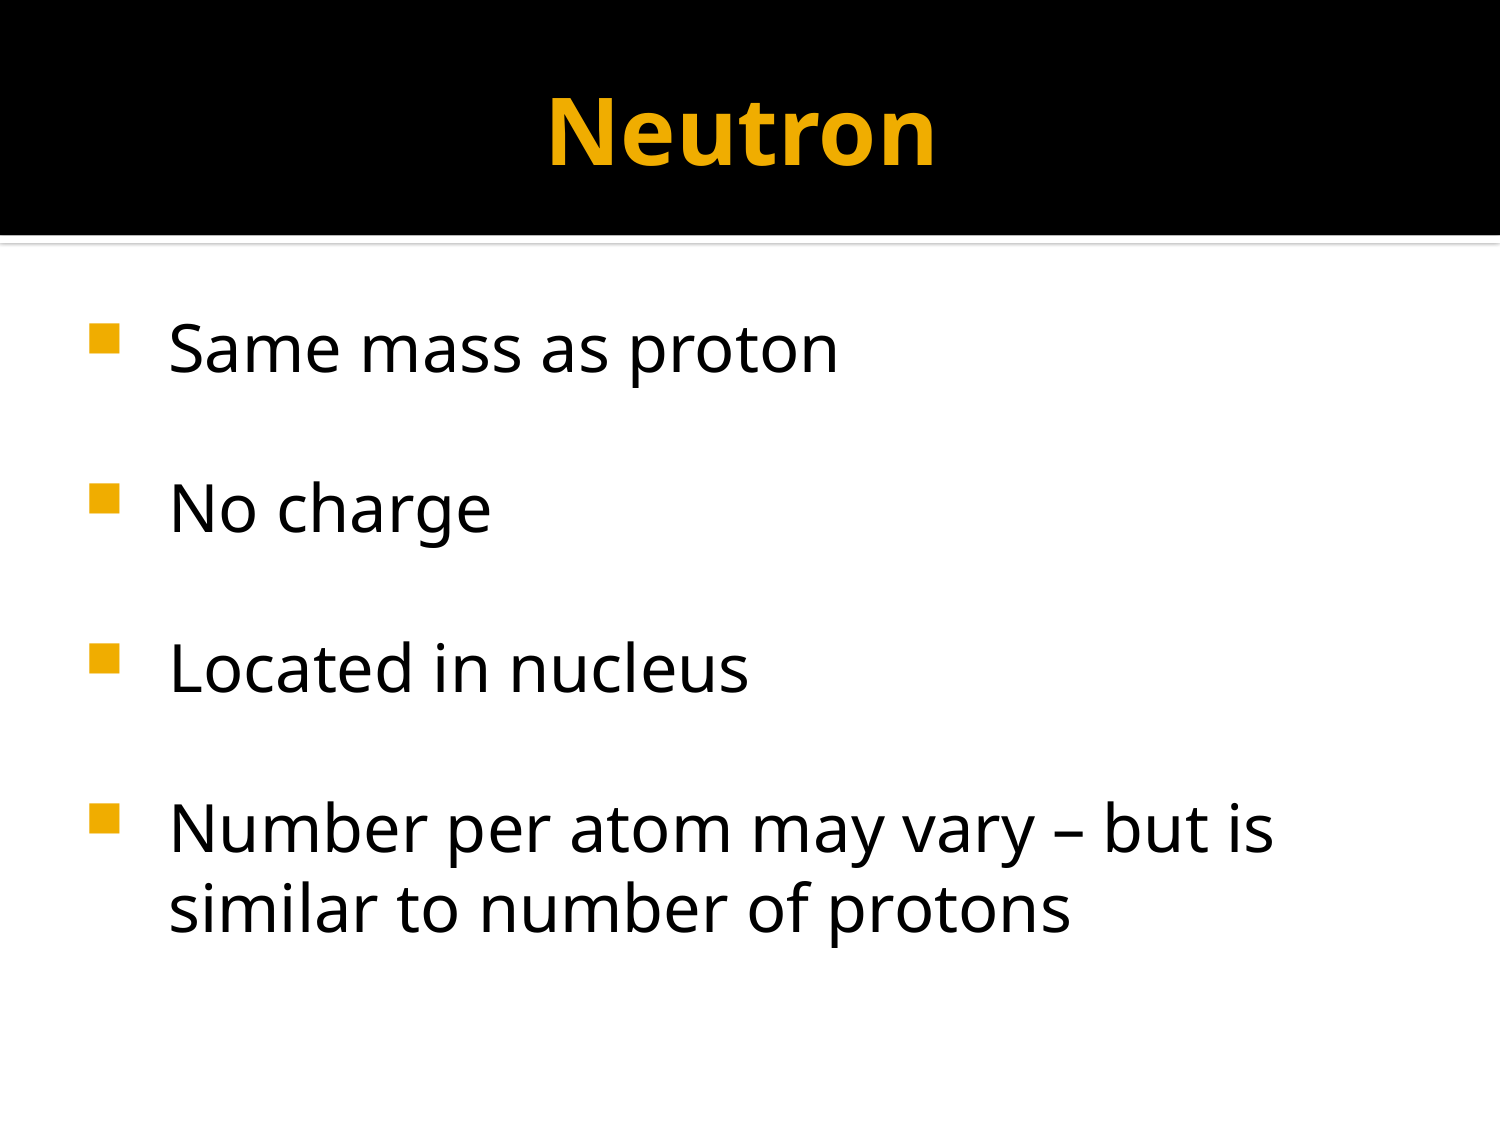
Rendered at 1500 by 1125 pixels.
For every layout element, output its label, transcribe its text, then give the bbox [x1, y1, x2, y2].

title Neutron [75, 25, 1425, 231]
list Same mass as proton No charge Located in nucleus Number per atom may vary – but is similar to number of protons [75, 291, 1425, 1050]
